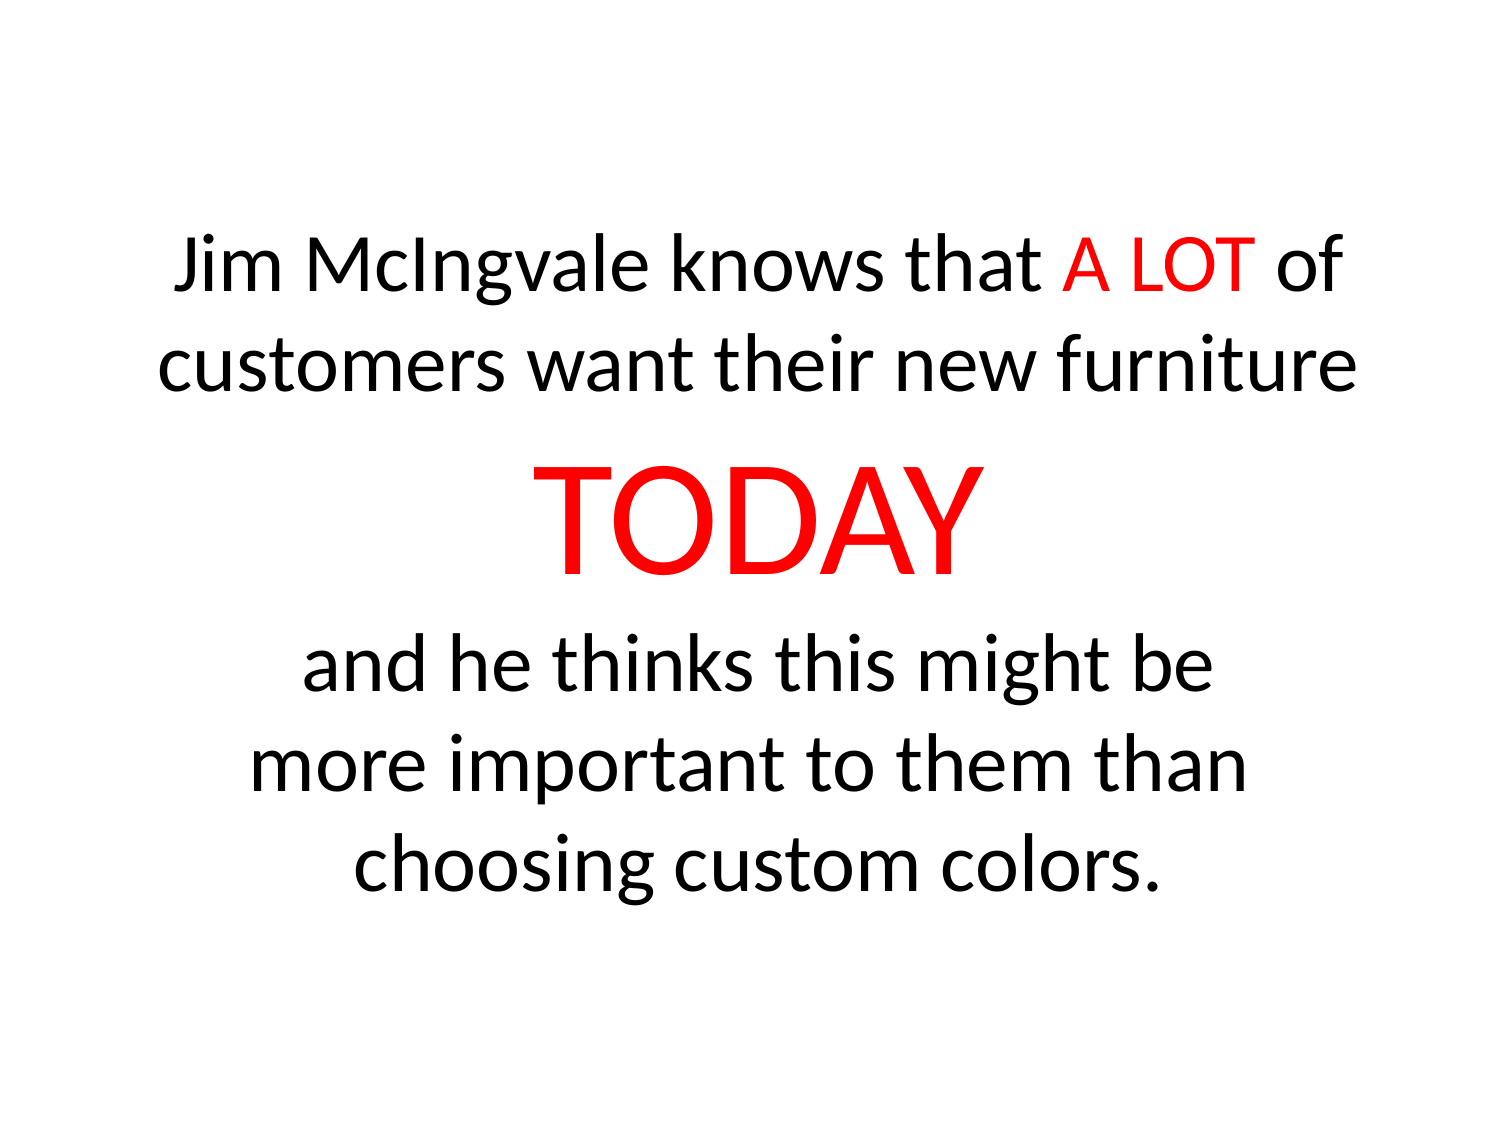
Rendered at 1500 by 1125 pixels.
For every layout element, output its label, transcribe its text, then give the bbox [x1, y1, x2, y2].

text_box Jim McIngvale knows that A LOT of customers want their new furniture TODAY and he thinks this might be more important to them than choosing custom colors. He was right. [56, 200, 1461, 1016]
